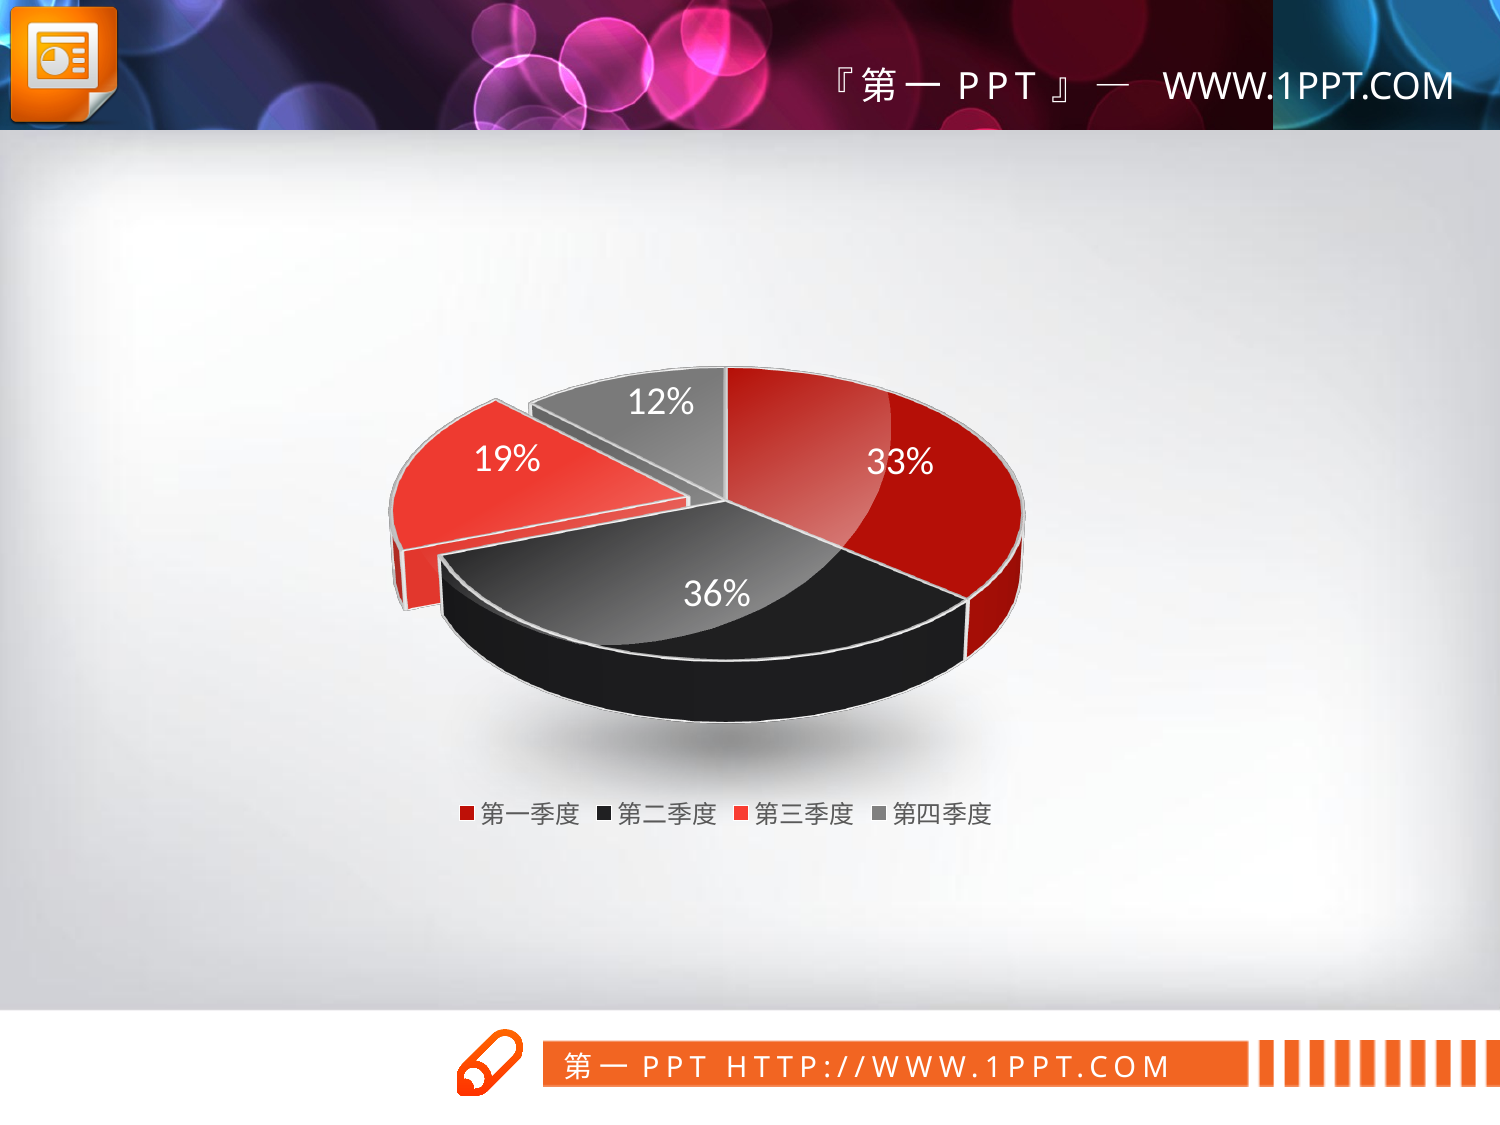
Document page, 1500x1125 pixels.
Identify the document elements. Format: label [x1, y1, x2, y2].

chart [336, 318, 1116, 839]
picture [0, 0, 1500, 1012]
picture [543, 1040, 1500, 1087]
